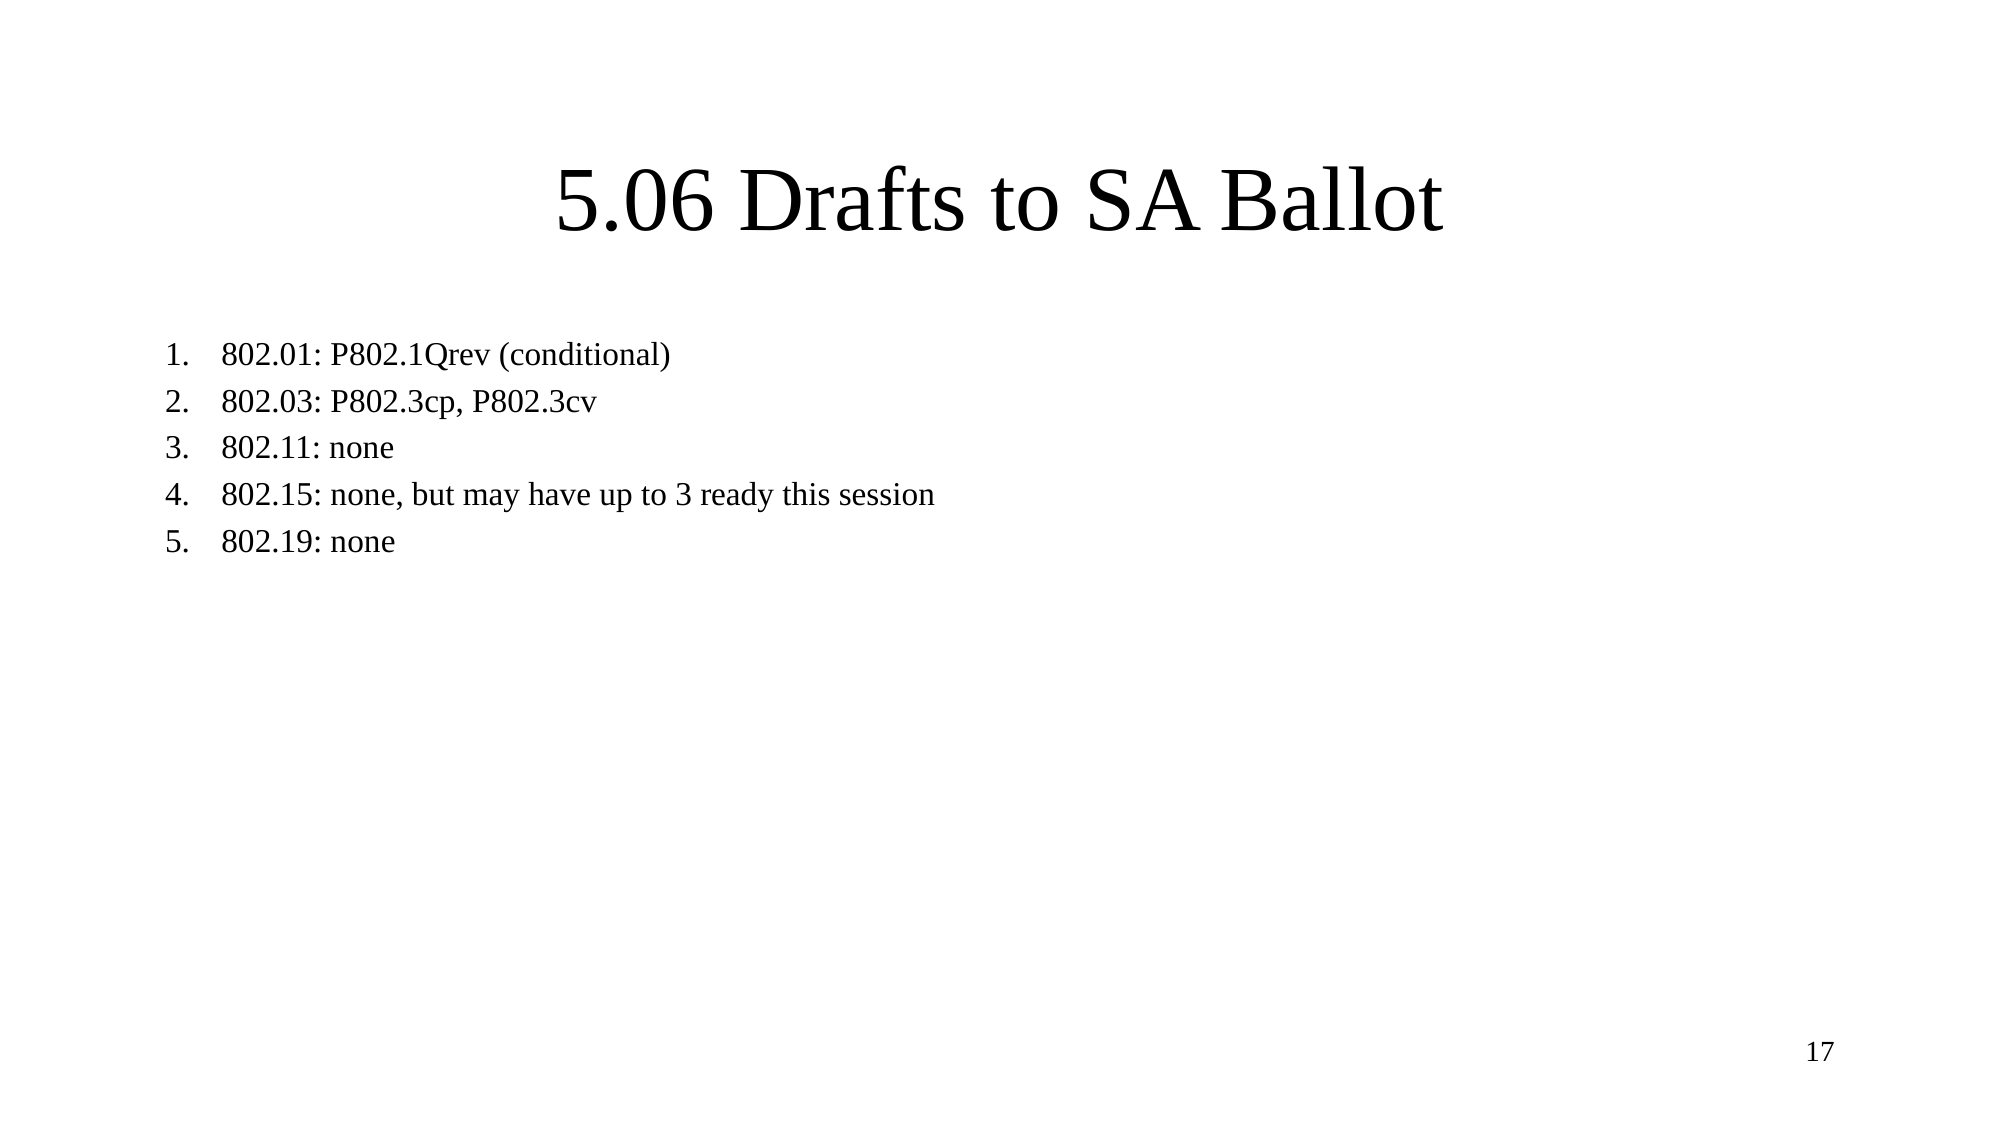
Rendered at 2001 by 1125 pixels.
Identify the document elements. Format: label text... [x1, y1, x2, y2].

slide_number 17 [1433, 1024, 1851, 1101]
list 802.01: P802.1Qrev (conditional) 802.03: P802.3cp, P802.3cv 802.11: none 802.15: none, but may have up to 3 ready this session 802.19: none [149, 324, 1851, 1001]
title 5.06 Drafts to SA Ballot [149, 99, 1851, 288]
